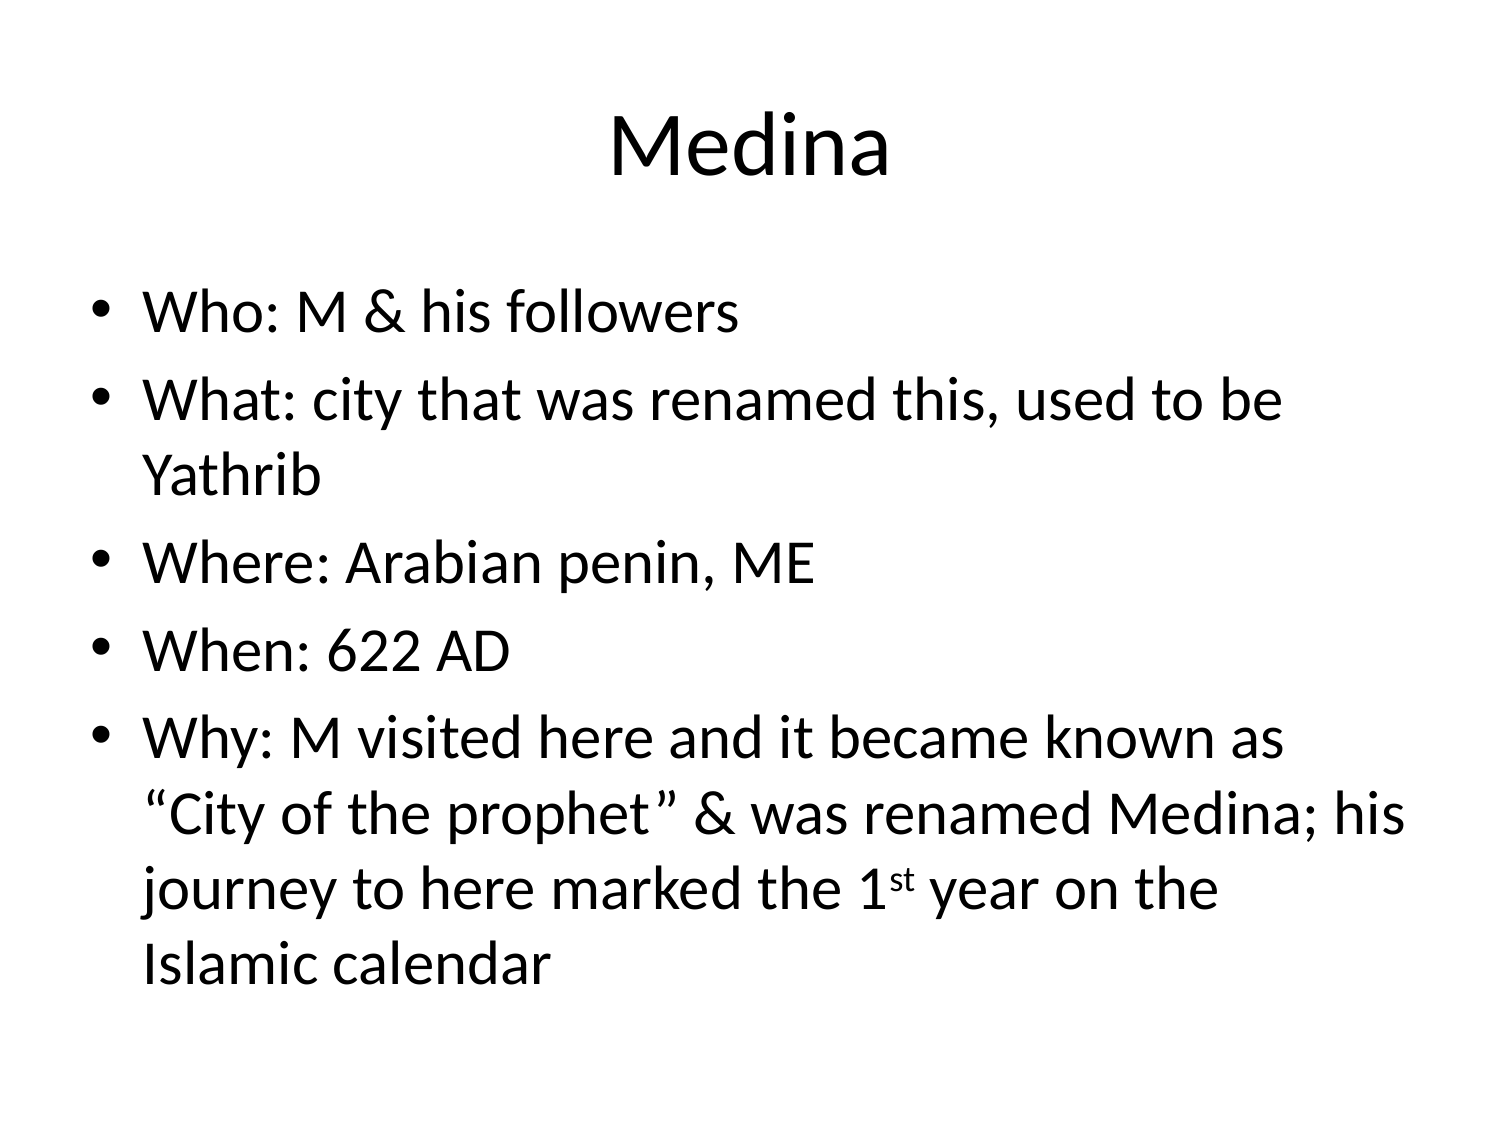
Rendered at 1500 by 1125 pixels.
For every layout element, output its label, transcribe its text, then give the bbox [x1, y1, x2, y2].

title Medina [75, 45, 1425, 233]
list Who: M & his followers What: city that was renamed this, used to be Yathrib Where: Arabian penin, ME When: 622 AD Why: M visited here and it became known as “City of the prophet” & was renamed Medina; his journey to here marked the 1st year on the Islamic calendar [75, 262, 1425, 1005]
